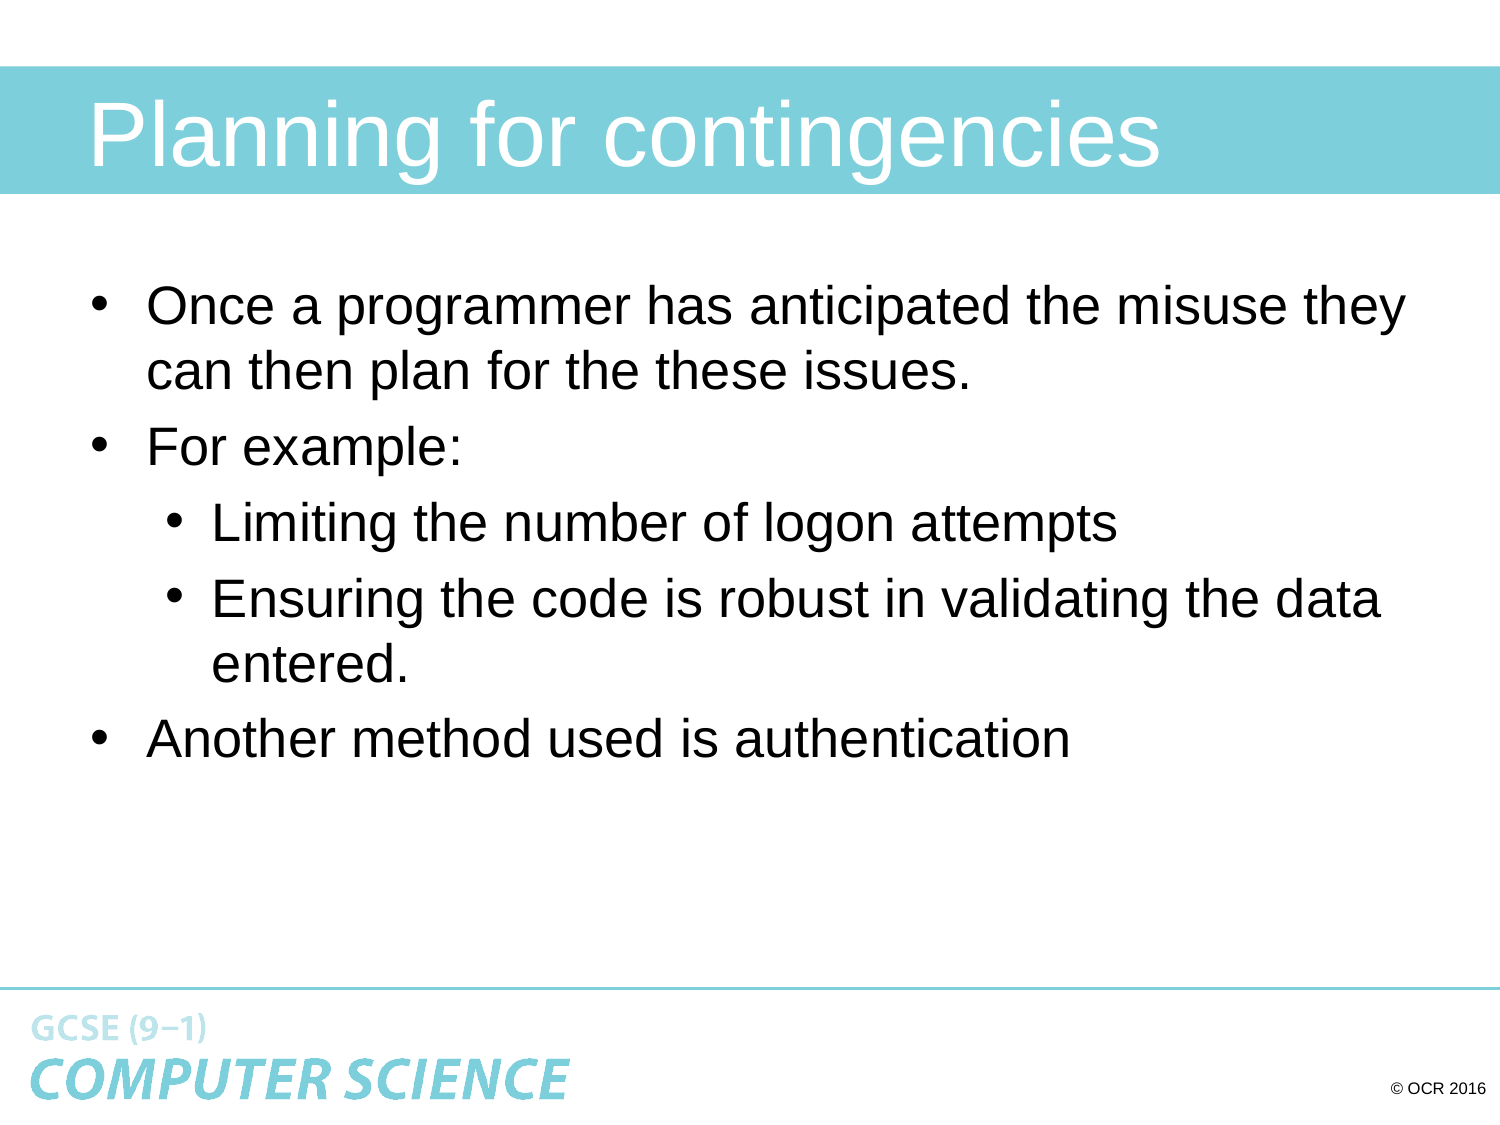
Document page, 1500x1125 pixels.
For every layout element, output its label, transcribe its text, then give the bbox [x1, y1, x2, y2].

list Once a programmer has anticipated the misuse they can then plan for the these issues. For example: Limiting the number of logon attempts Ensuring the code is robust in validating the data entered. Another method used is authentication [75, 262, 1425, 965]
title Planning for contingencies [0, 66, 1500, 194]
picture [0, 987, 1500, 1124]
